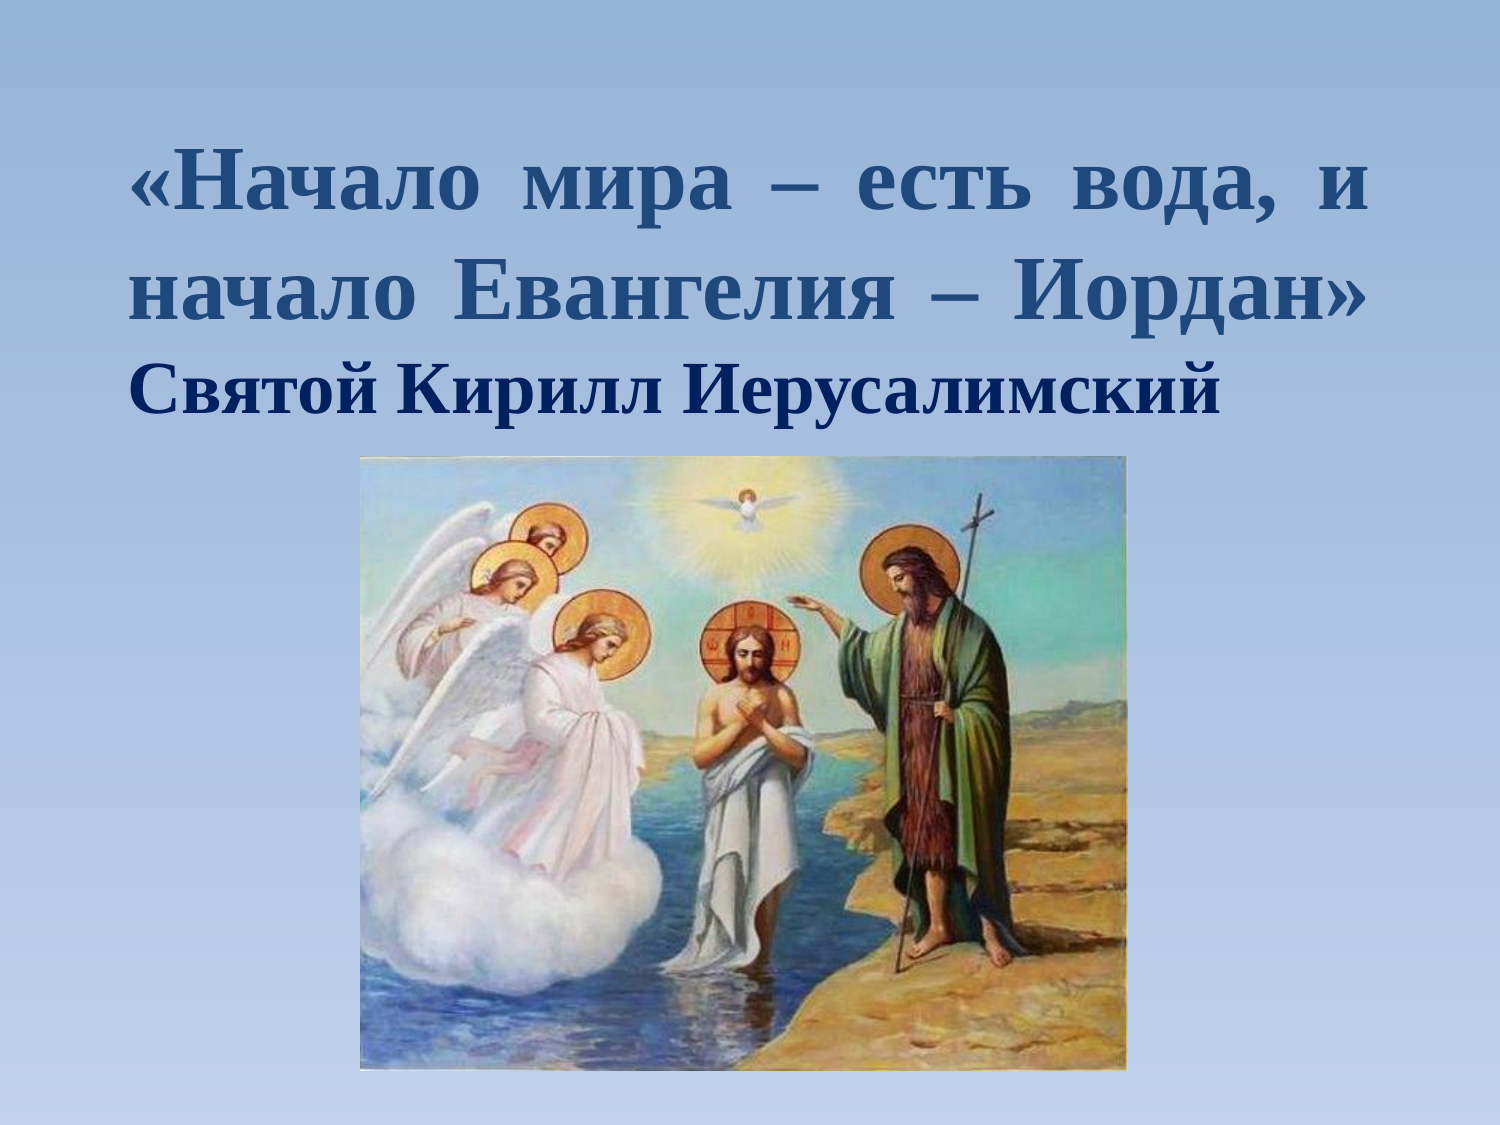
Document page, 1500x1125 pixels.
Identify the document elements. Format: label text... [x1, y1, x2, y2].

picture [359, 455, 1129, 1071]
title «Начало мира – есть вода, и начало Евангелия – Иордан» Святой Кирилл Иерусалимский [112, 101, 1388, 445]
